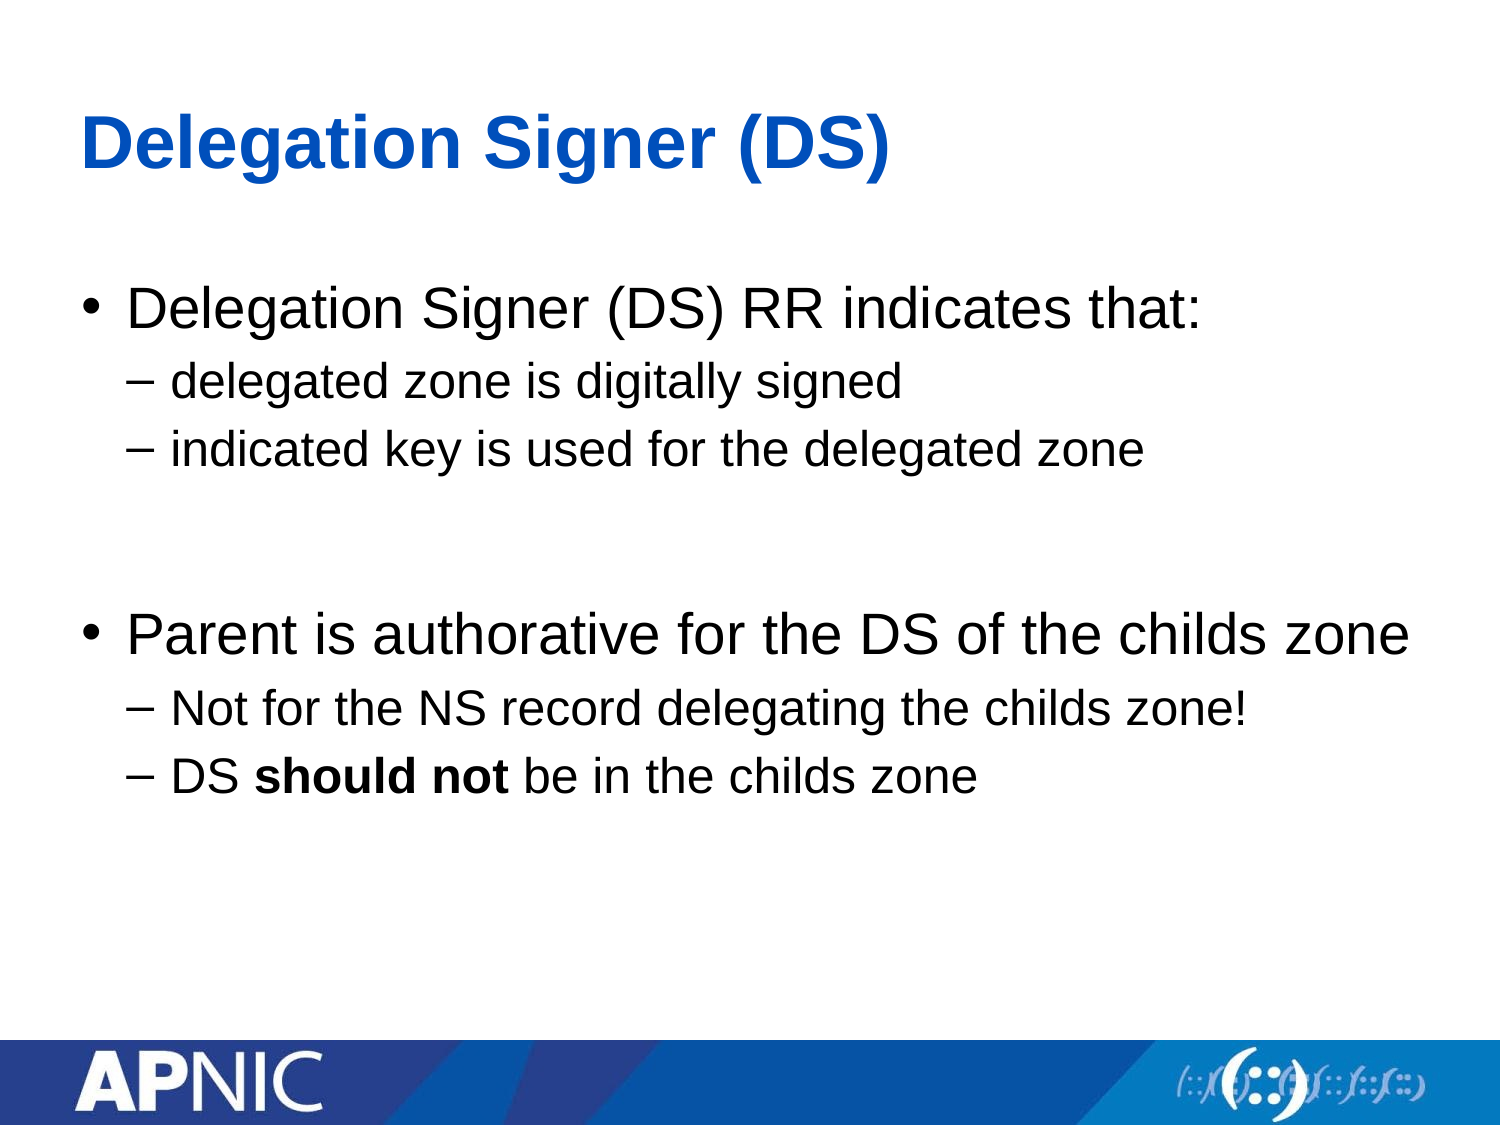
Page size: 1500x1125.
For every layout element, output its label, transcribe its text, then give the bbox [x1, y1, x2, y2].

list Delegation Signer (DS) RR indicates that: delegated zone is digitally signed indicated key is used for the delegated zone Parent is authorative for the DS of the childs zone Not for the NS record delegating the childs zone! DS should not be in the childs zone [66, 262, 1437, 1012]
picture [0, 1040, 1500, 1125]
title Delegation Signer (DS) [64, 45, 1436, 233]
